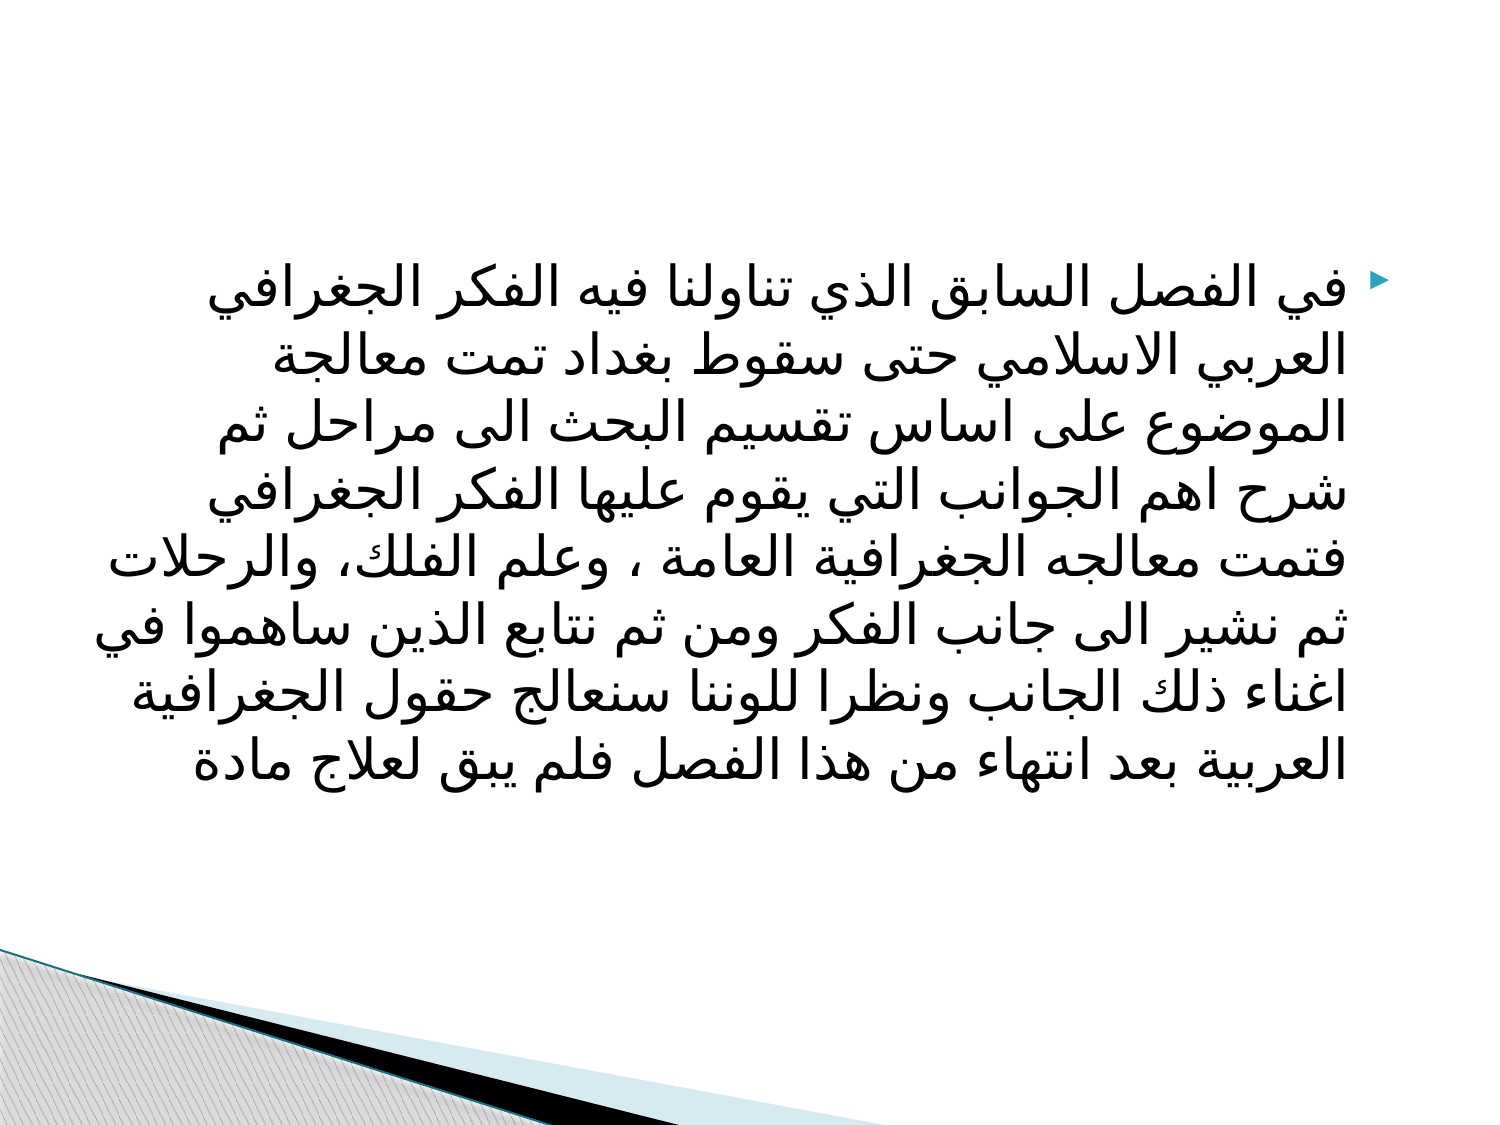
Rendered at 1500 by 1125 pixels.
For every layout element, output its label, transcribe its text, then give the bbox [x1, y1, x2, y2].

list في الفصل السابق الذي تناولنا فيه الفكر الجغرافي العربي الاسلامي حتى سقوط بغداد تمت معالجة الموضوع على اساس تقسيم البحث الى مراحل ثم شرح اهم الجوانب التي يقوم عليها الفكر الجغرافي فتمت معالجه الجغرافية العامة ، وعلم الفلك، والرحلات ثم نشير الى جانب الفكر ومن ثم نتابع الذين ساهموا في اغناء ذلك الجانب ونظرا للوننا سنعالج حقول الجغرافية العربية بعد انتهاء من هذا الفصل فلم يبق لعلاج مادة [75, 243, 1425, 986]
